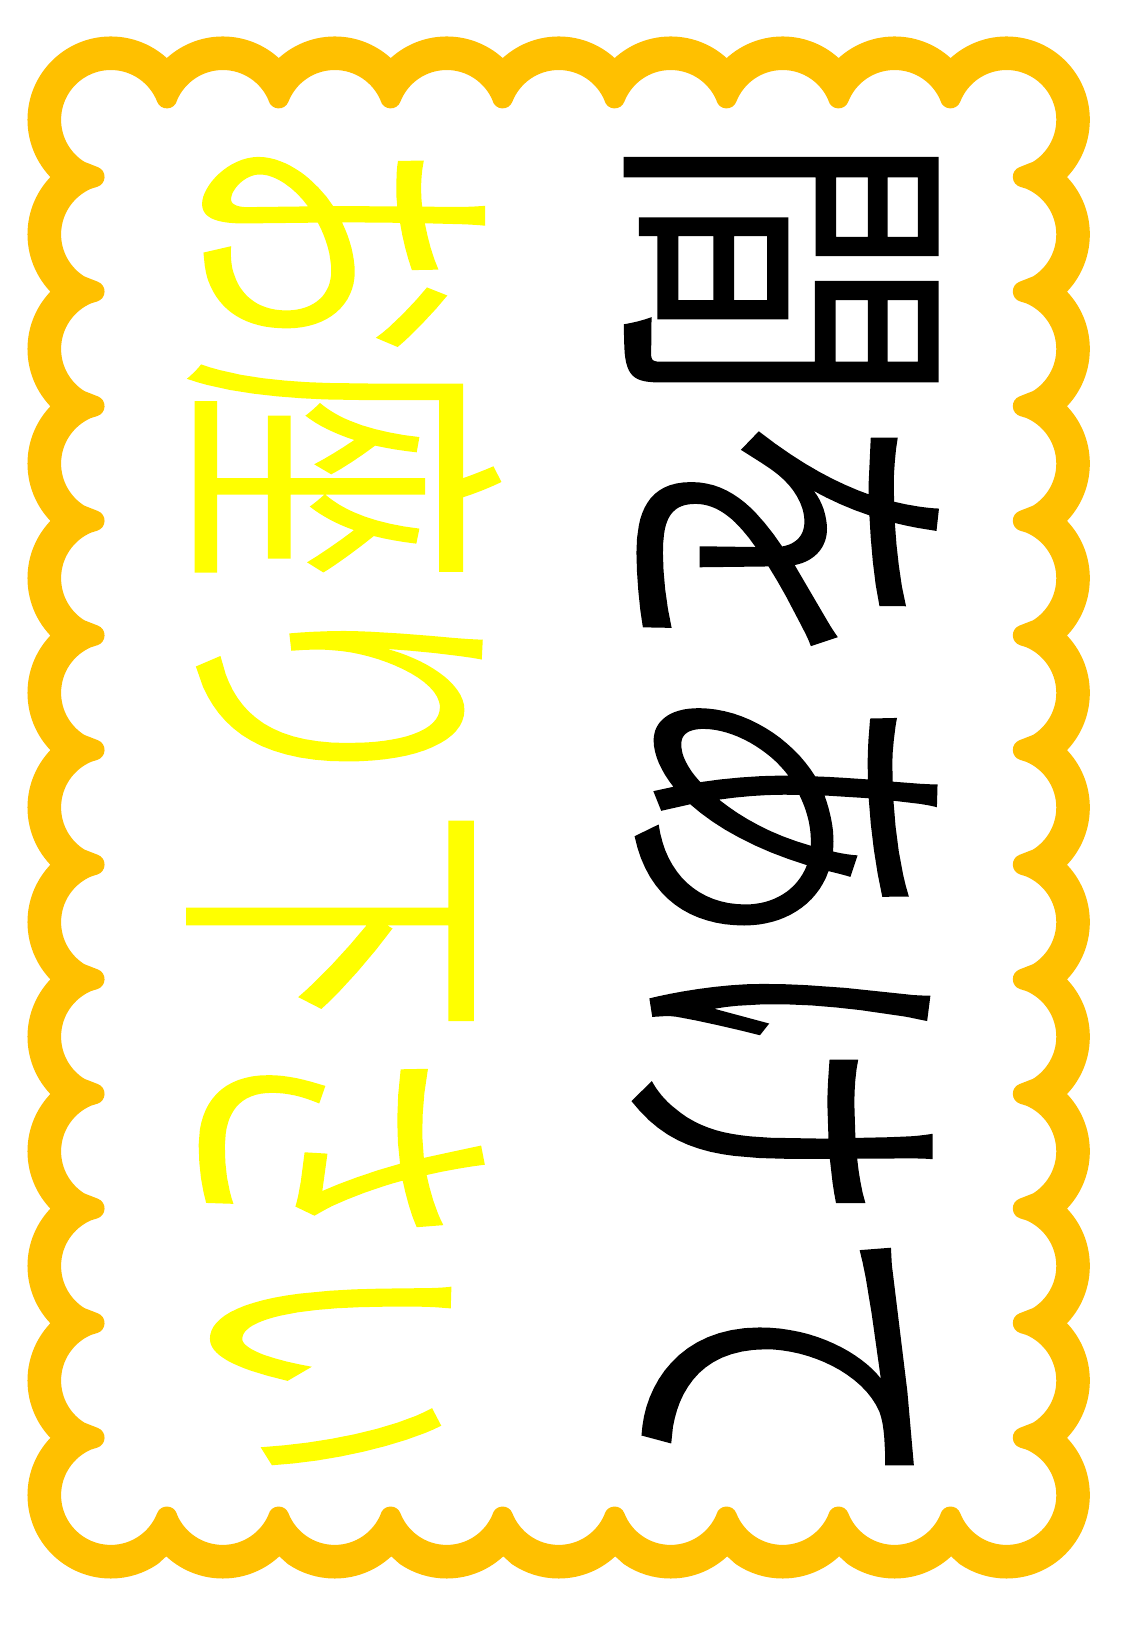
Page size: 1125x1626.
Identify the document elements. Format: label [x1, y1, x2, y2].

text_box [35, 44, 1082, 1571]
